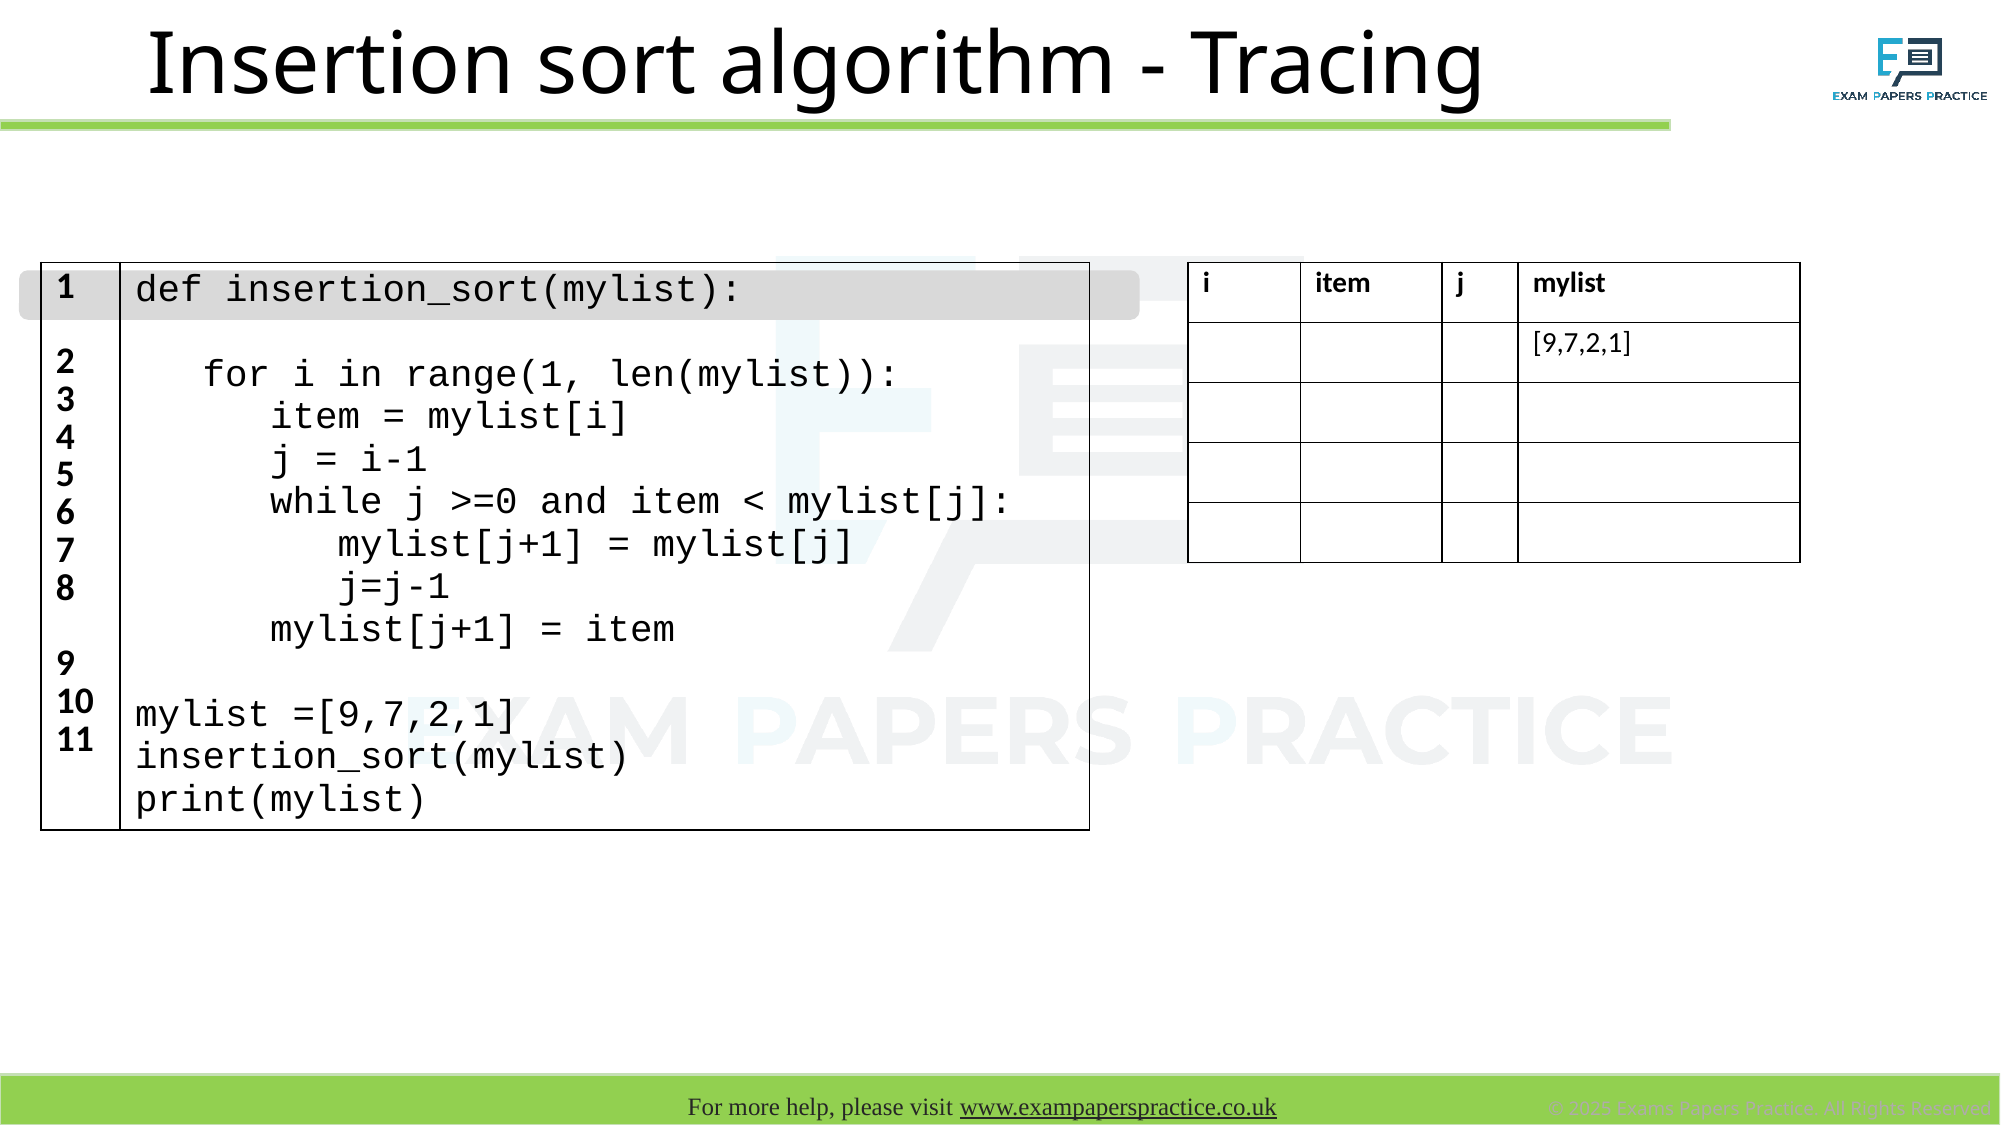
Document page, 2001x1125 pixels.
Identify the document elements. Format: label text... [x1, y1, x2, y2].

table_cell [9,7,2,1] [1519, 323, 1799, 382]
table_cell [1301, 383, 1441, 442]
table_cell [1301, 323, 1441, 382]
table_header 1 2 3 4 5 6 7 8 9 10 11 [42, 263, 119, 829]
table_cell [1189, 443, 1300, 502]
title Insertion sort algorithm - Tracing [132, 11, 1858, 121]
table_cell [1443, 443, 1517, 502]
table_header i [1189, 263, 1300, 322]
table_cell [1301, 443, 1441, 502]
table_header j [1443, 263, 1517, 322]
table_cell [1301, 503, 1441, 562]
table_cell [1443, 503, 1517, 562]
table_cell [1189, 383, 1300, 442]
table_header def insertion_sort(mylist): for i in range(1, len(mylist)): item = mylist[i] j = i-1 while j >=0 and item < mylist[j]: mylist[j+1] = mylist[j] j=j-1 mylist[j+1] = item mylist =[9,7,2,1] insertion_sort(mylist) print(mylist) [121, 263, 1089, 829]
table_cell [1189, 323, 1300, 382]
table_cell [1443, 323, 1517, 382]
table_header item [1301, 263, 1441, 322]
table_cell [1443, 383, 1517, 442]
table_cell [1519, 503, 1799, 562]
text_box [18, 270, 40, 320]
table_cell [1519, 383, 1799, 442]
table_cell [1189, 503, 1300, 562]
table_header mylist [1519, 263, 1799, 322]
table_cell [1519, 443, 1799, 502]
text_box [1090, 270, 1140, 320]
